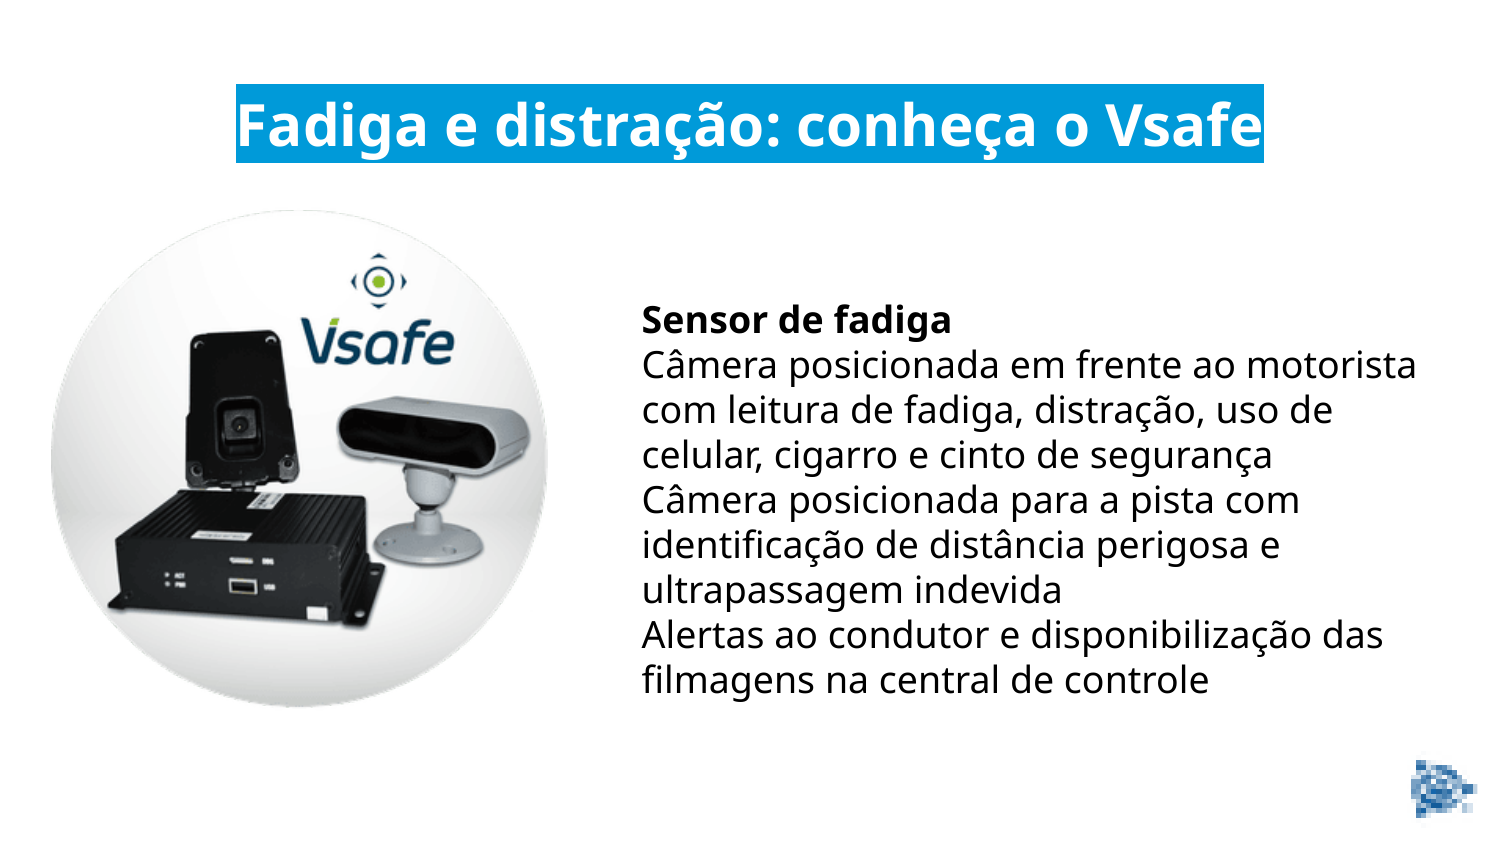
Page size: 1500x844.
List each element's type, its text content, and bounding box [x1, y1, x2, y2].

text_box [1406, 751, 1489, 828]
picture [50, 198, 548, 721]
title Fadiga e distração: conheça o Vsafe [51, 72, 1449, 167]
text_box Sensor de fadiga Câmera posicionada em frente ao motorista com leitura de fadiga, distração, uso de celular, cigarro e cinto de segurança Câmera posicionada para a pista com identificação de distância perigosa e ultrapassagem indevida Alertas ao condutor e disponibilização das filmagens na central de controle [626, 280, 1449, 720]
